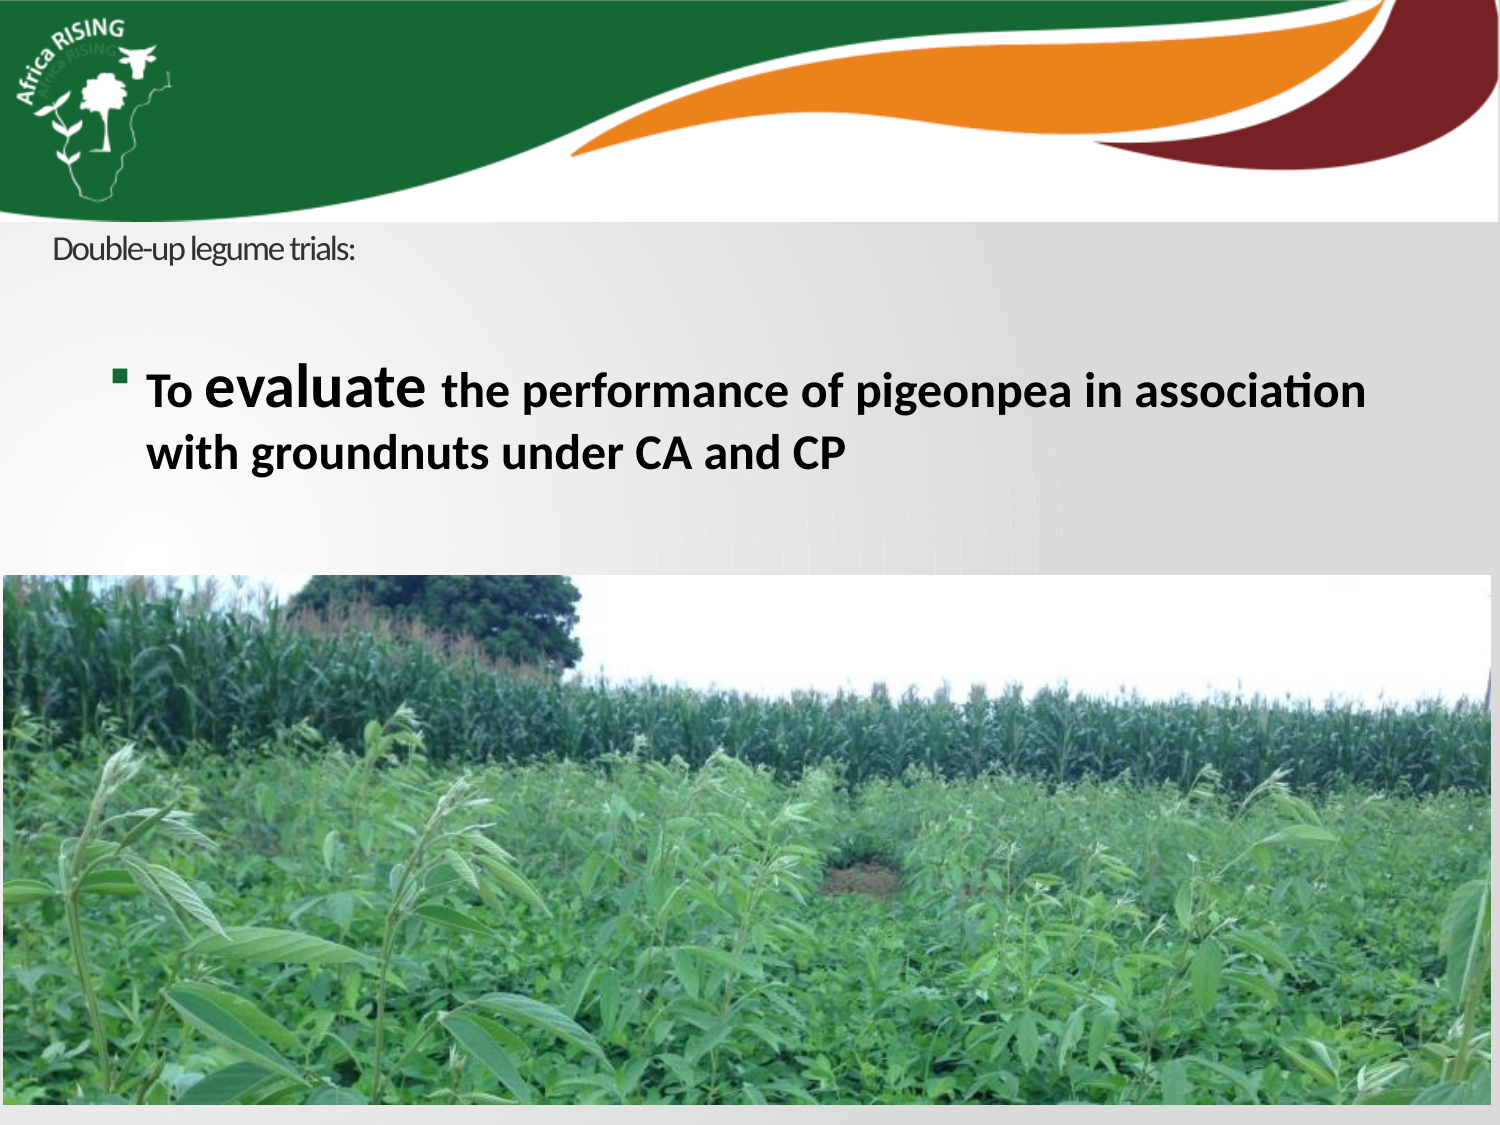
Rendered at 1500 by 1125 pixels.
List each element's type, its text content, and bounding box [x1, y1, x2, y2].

list To evaluate the performance of pigeonpea in association with groundnuts under CA and CP [75, 337, 1425, 538]
title Double-up legume trials: [37, 212, 1388, 325]
picture [3, 574, 1491, 1105]
picture [0, 0, 1499, 222]
